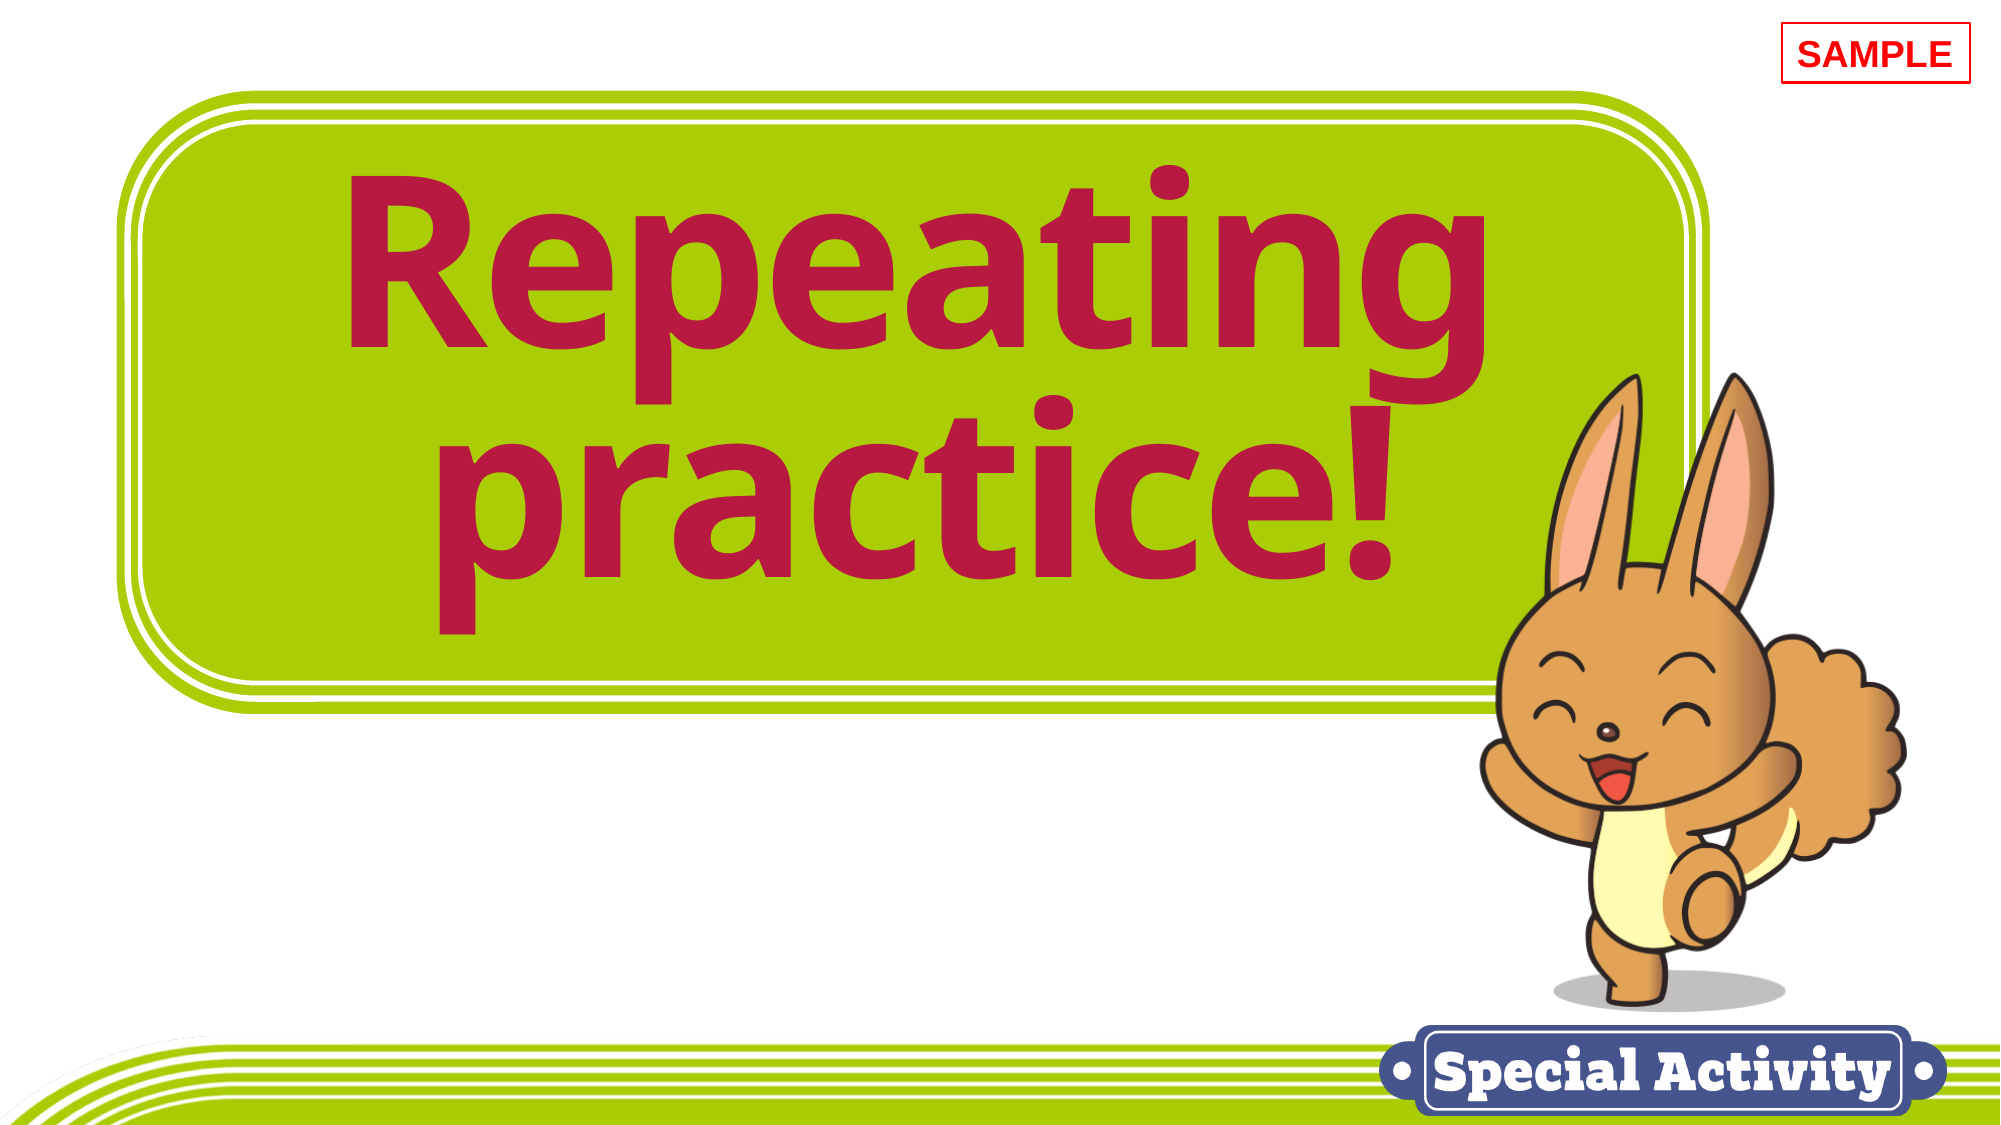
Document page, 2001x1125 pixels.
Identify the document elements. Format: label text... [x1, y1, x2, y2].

picture [1444, 362, 1926, 1024]
text_box SAMPLE [1782, 22, 1971, 83]
picture [2, 1025, 1999, 1125]
